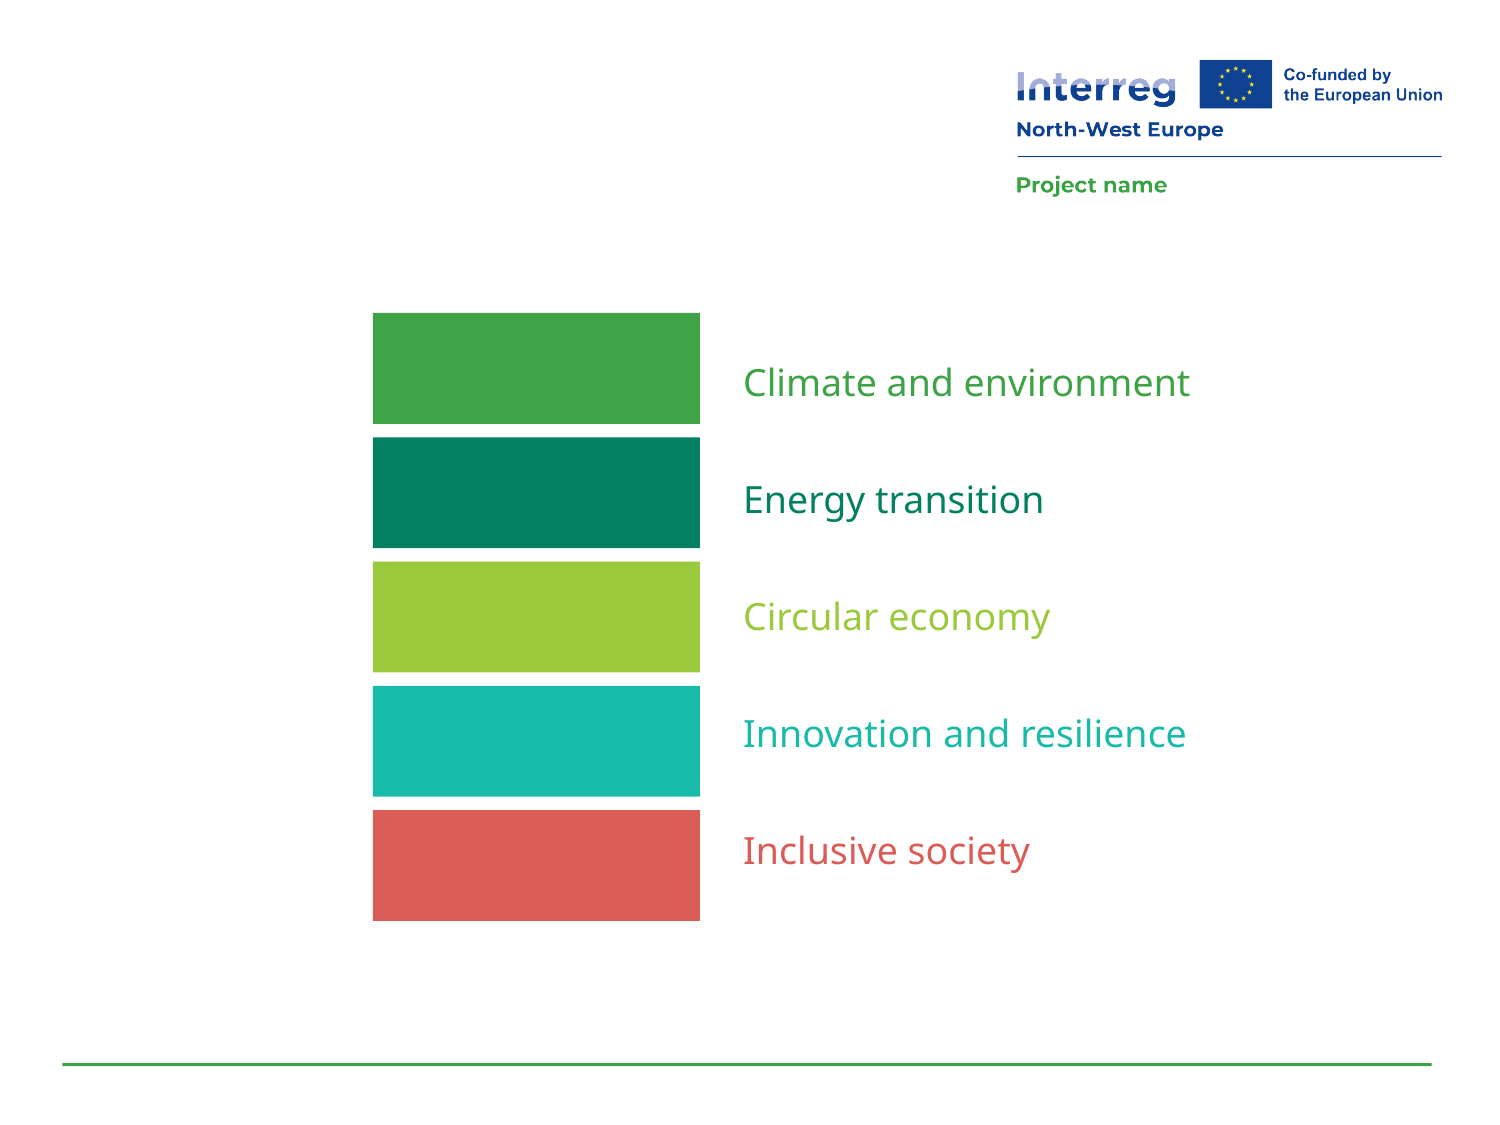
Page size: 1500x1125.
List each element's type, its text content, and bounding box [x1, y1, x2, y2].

text_box [372, 561, 700, 673]
text_box [372, 312, 700, 424]
picture [958, 0, 1500, 252]
text_box [372, 810, 700, 921]
text_box [372, 437, 700, 549]
text_box [372, 685, 700, 797]
text_box Climate and environment Energy transition Circular economy Innovation and resilience Inclusive society [728, 338, 1257, 880]
